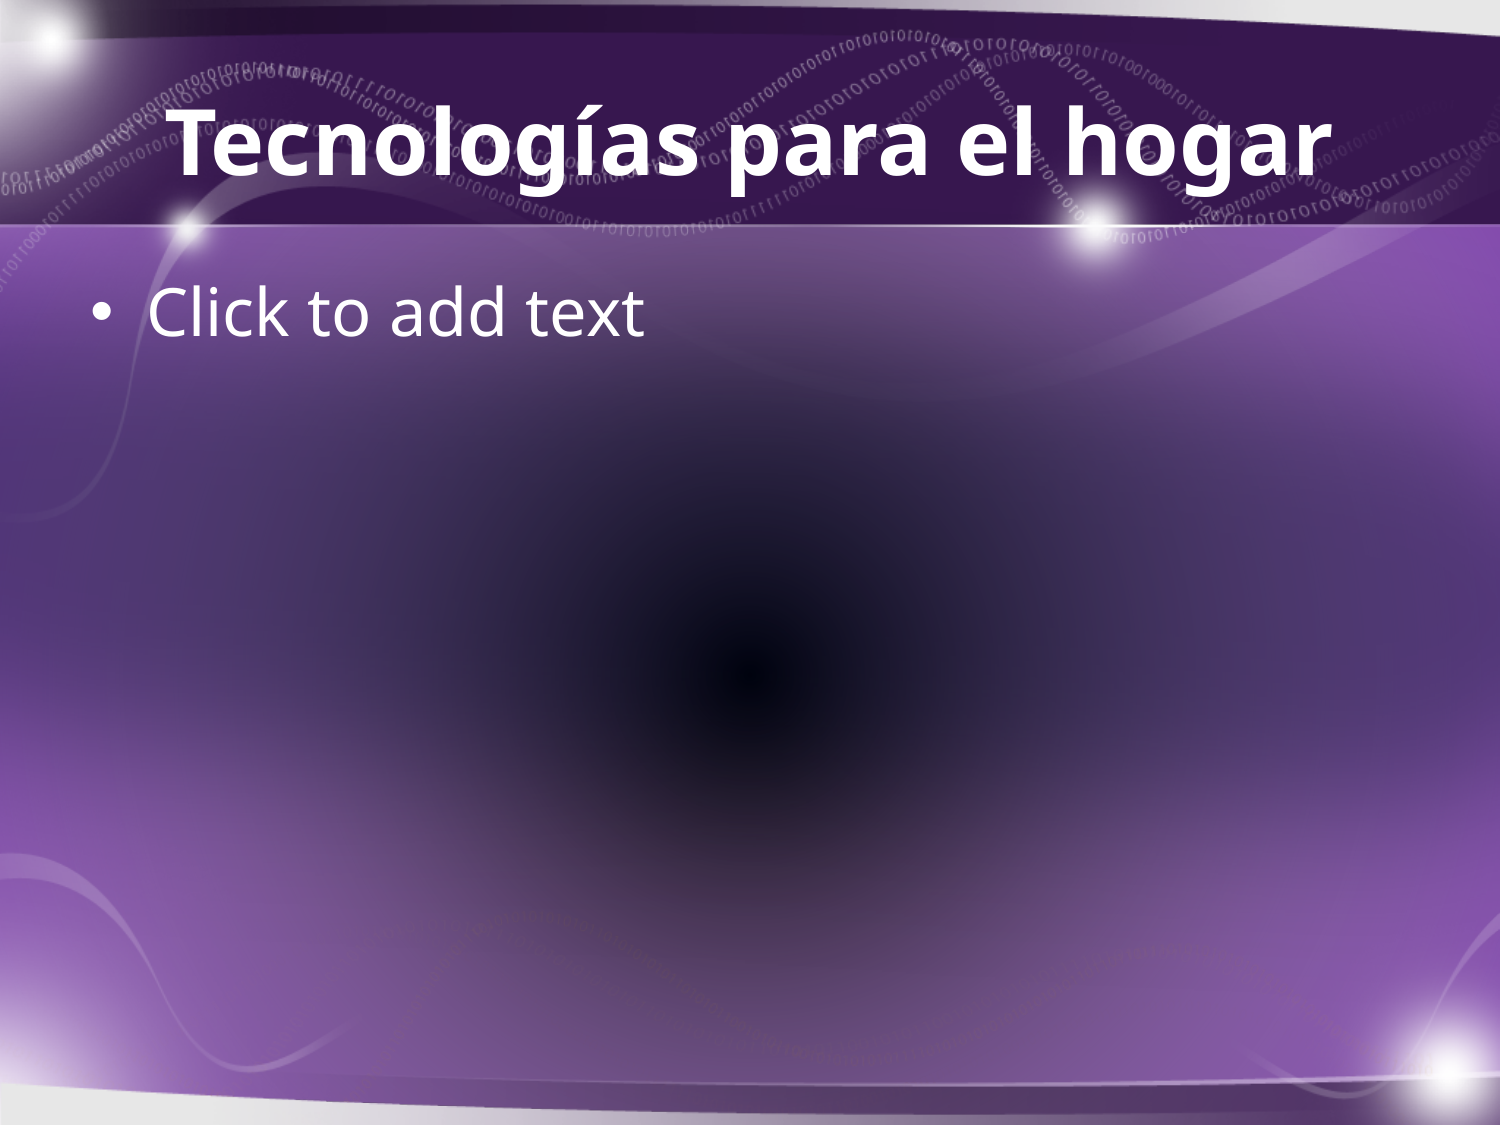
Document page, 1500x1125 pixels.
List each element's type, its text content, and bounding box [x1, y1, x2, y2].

picture [0, 0, 1500, 1125]
title Tecnologías para el hogar [75, 45, 1425, 233]
list Click to add text [75, 262, 1425, 1005]
